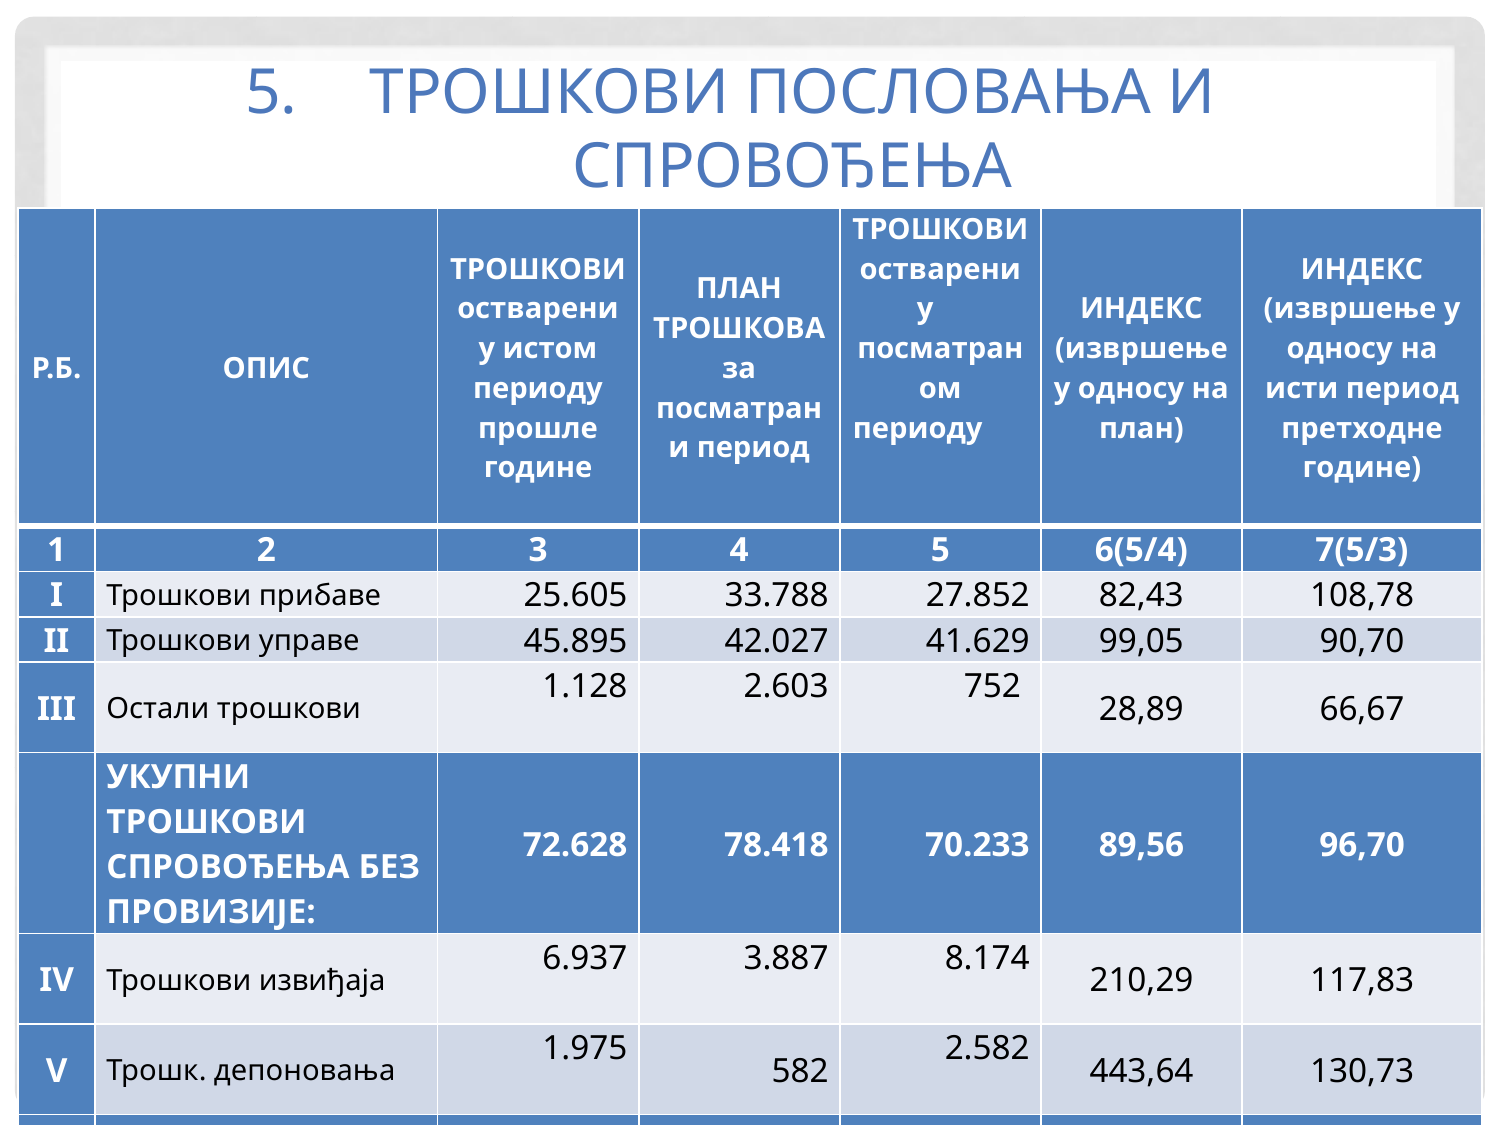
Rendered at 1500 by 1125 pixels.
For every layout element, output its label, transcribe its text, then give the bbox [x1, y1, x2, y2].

table_cell 1.975 [438, 1025, 638, 1114]
table_cell 108,78 [1243, 572, 1481, 616]
table_cell 81.540 [438, 1115, 638, 1125]
table_cell 89,56 [1042, 753, 1241, 933]
table_cell 443,64 [1042, 1025, 1241, 1114]
table_cell 7(5/3) [1243, 529, 1481, 571]
table_cell 28,89 [1042, 663, 1241, 752]
table_cell 82,43 [1042, 572, 1241, 616]
table_cell 33.788 [640, 572, 839, 616]
table_header Р.Б. [19, 209, 94, 523]
table_cell 8.174 [841, 934, 1040, 1023]
table_cell 72.628 [438, 753, 638, 933]
table_cell 2.603 [640, 663, 839, 752]
table_cell I [19, 572, 94, 616]
table_cell III [19, 663, 94, 752]
table_cell 99,32 [1243, 1115, 1481, 1125]
table_cell 2.582 [841, 1025, 1040, 1114]
table_header ПЛАН ТРОШКОВА за посматрани период [640, 209, 839, 523]
table_cell II [19, 618, 94, 661]
table_cell 41.629 [841, 618, 1040, 661]
table_cell 82.887 [640, 1115, 839, 1125]
table_cell 1.128 [438, 663, 638, 752]
title 5. ТРОШКОВИ ПОСЛОВАЊА И СПРОВОЂЕЊА [53, 42, 1424, 207]
table_cell IV [19, 934, 94, 1023]
slide_number 34 [1483, 1035, 1492, 1100]
table_cell 2 [96, 529, 437, 571]
table_cell 3 [438, 529, 638, 571]
table_cell УКУПНИ ТРОШКОВИ СПРОВОЂЕЊА БЕЗ ПРОВИЗИЈЕ: [96, 753, 437, 933]
table_cell 1 [19, 529, 94, 571]
table_cell V [19, 1025, 94, 1114]
table_cell УКУПНИ ТРОШКОВИ БЕЗ ПРОВИЗИЈЕ: [96, 1115, 437, 1125]
table_cell 80.989 [841, 1115, 1040, 1125]
table_header ТРОШКОВИ остварени у посматраном периоду [841, 209, 1040, 523]
table_cell 66,67 [1243, 663, 1481, 752]
table_cell 96,70 [1243, 753, 1481, 933]
table_cell [19, 753, 94, 933]
table_cell 210,29 [1042, 934, 1241, 1023]
table_cell Трошкови прибаве [96, 572, 437, 616]
table_cell 27.852 [841, 572, 1040, 616]
table_cell 78.418 [640, 753, 839, 933]
table_cell 97,71 [1042, 1115, 1241, 1125]
table_header ИНДЕКС (извршење у односу на план) [1042, 209, 1241, 523]
table_cell 90,70 [1243, 618, 1481, 661]
table_cell 6.937 [438, 934, 638, 1023]
table_cell 99,05 [1042, 618, 1241, 661]
table_cell [19, 1115, 94, 1125]
table_cell 42.027 [640, 618, 839, 661]
table_cell 6(5/4) [1042, 529, 1241, 571]
table_cell 582 [640, 1025, 839, 1114]
table_cell Трошкови управе [96, 618, 437, 661]
table_cell Трошк. депоновања [96, 1025, 437, 1114]
table_cell Остали трошкови [96, 663, 437, 752]
table_header ОПИС [96, 209, 437, 523]
table_cell 5 [841, 529, 1040, 571]
table_cell 752 [841, 663, 1040, 752]
table_cell 70.233 [841, 753, 1040, 933]
table_cell 4 [640, 529, 839, 571]
table_cell 3.887 [640, 934, 839, 1023]
table_cell Трошкови извиђаја [96, 934, 437, 1023]
table_cell 25.605 [438, 572, 638, 616]
table_header ТРОШКОВИ остварени у истом периоду прошле године [438, 209, 638, 523]
table_cell 117,83 [1243, 934, 1481, 1023]
table_cell 45.895 [438, 618, 638, 661]
table_cell 130,73 [1243, 1025, 1481, 1114]
table_header ИНДЕКС (извршење у односу на исти период претходне године) [1243, 209, 1481, 523]
